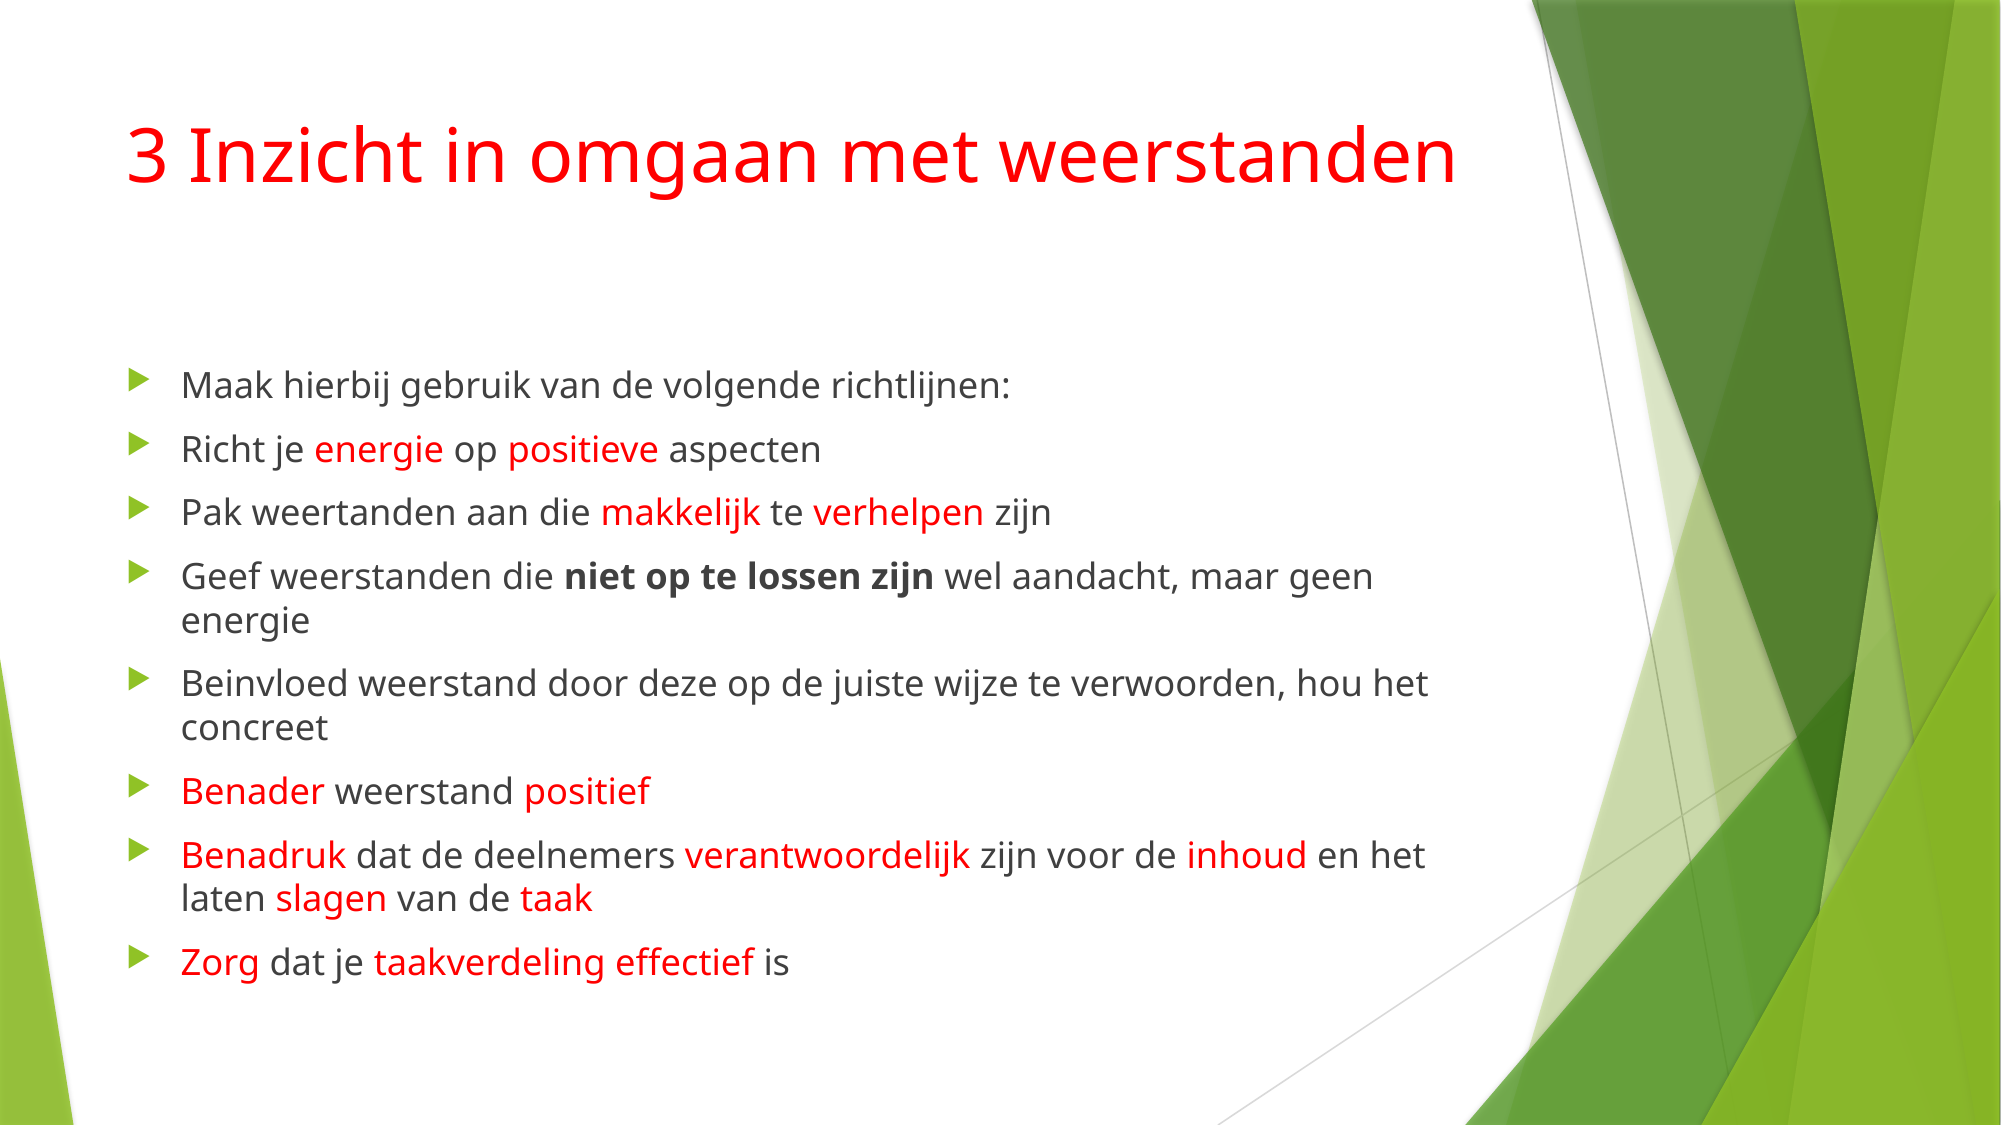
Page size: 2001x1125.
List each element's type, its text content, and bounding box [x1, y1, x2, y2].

title 3 Inzicht in omgaan met weerstanden [111, 99, 1522, 317]
list Maak hierbij gebruik van de volgende richtlijnen: Richt je energie op positieve aspecten Pak weertanden aan die makkelijk te verhelpen zijn Geef weerstanden die niet op te lossen zijn wel aandacht, maar geen energie Beinvloed weerstand door deze op de juiste wijze te verwoorden, hou het concreet Benader weerstand positief Benadruk dat de deelnemers verantwoordelijk zijn voor de inhoud en het laten slagen van de taak Zorg dat je taakverdeling effectief is [111, 354, 1522, 992]
